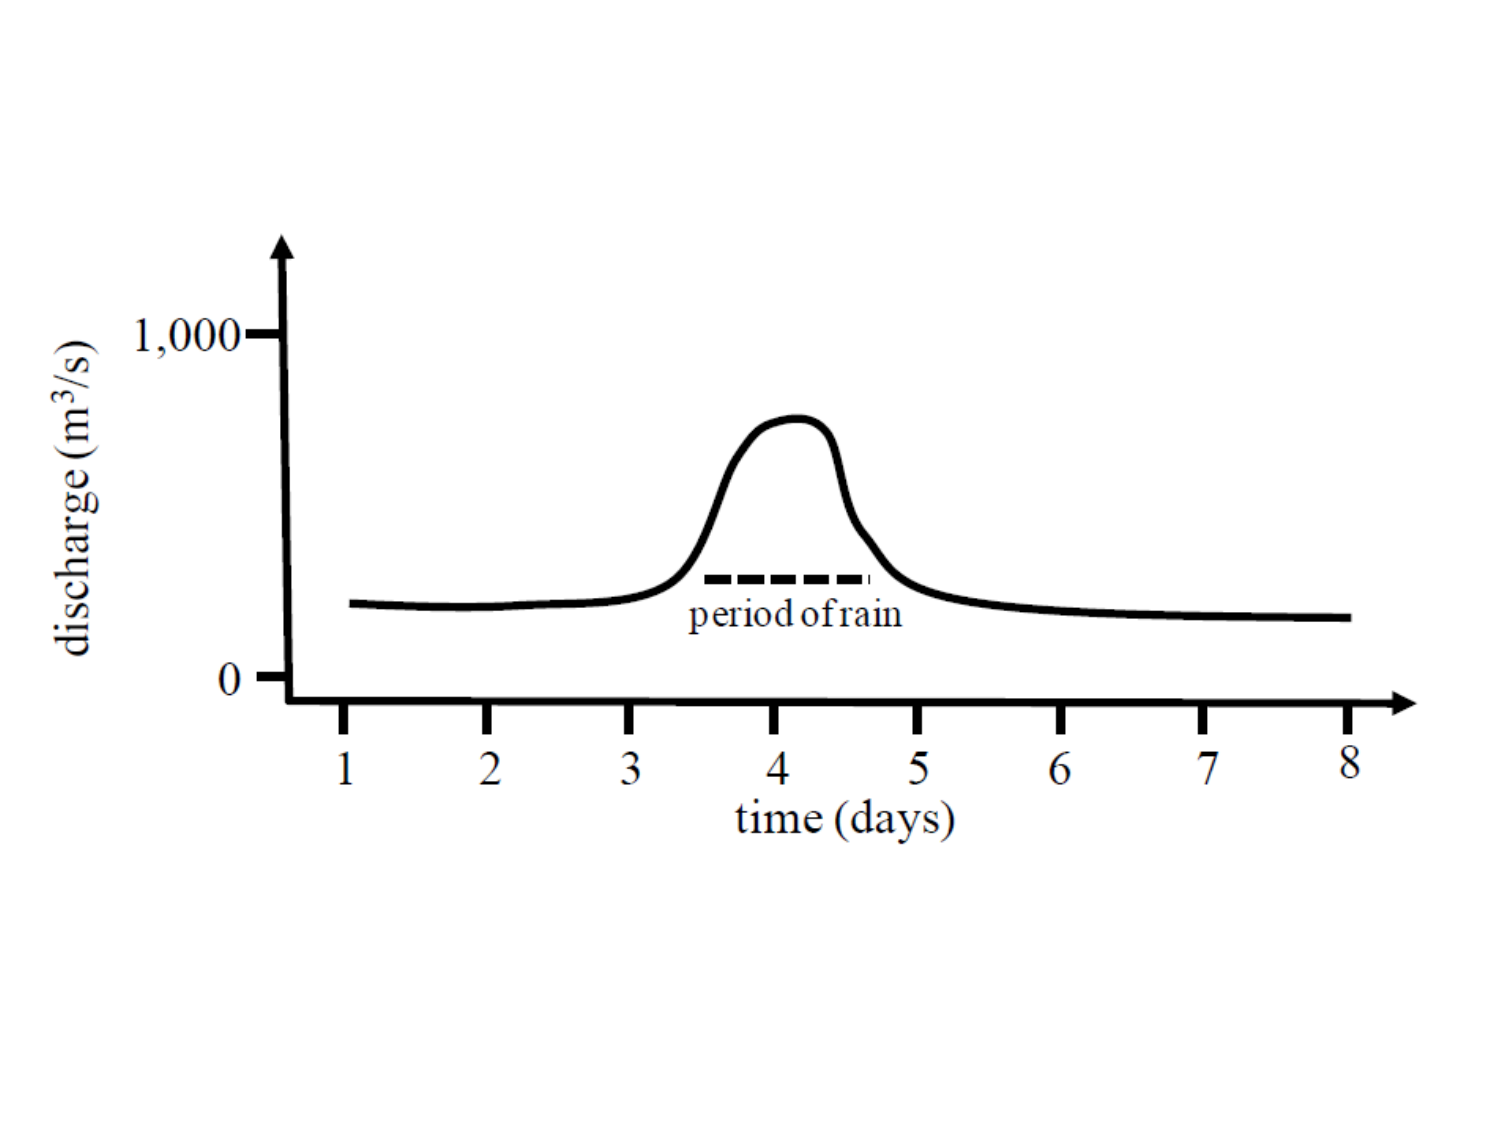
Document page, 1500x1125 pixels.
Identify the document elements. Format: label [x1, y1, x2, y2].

picture [0, 187, 1463, 863]
